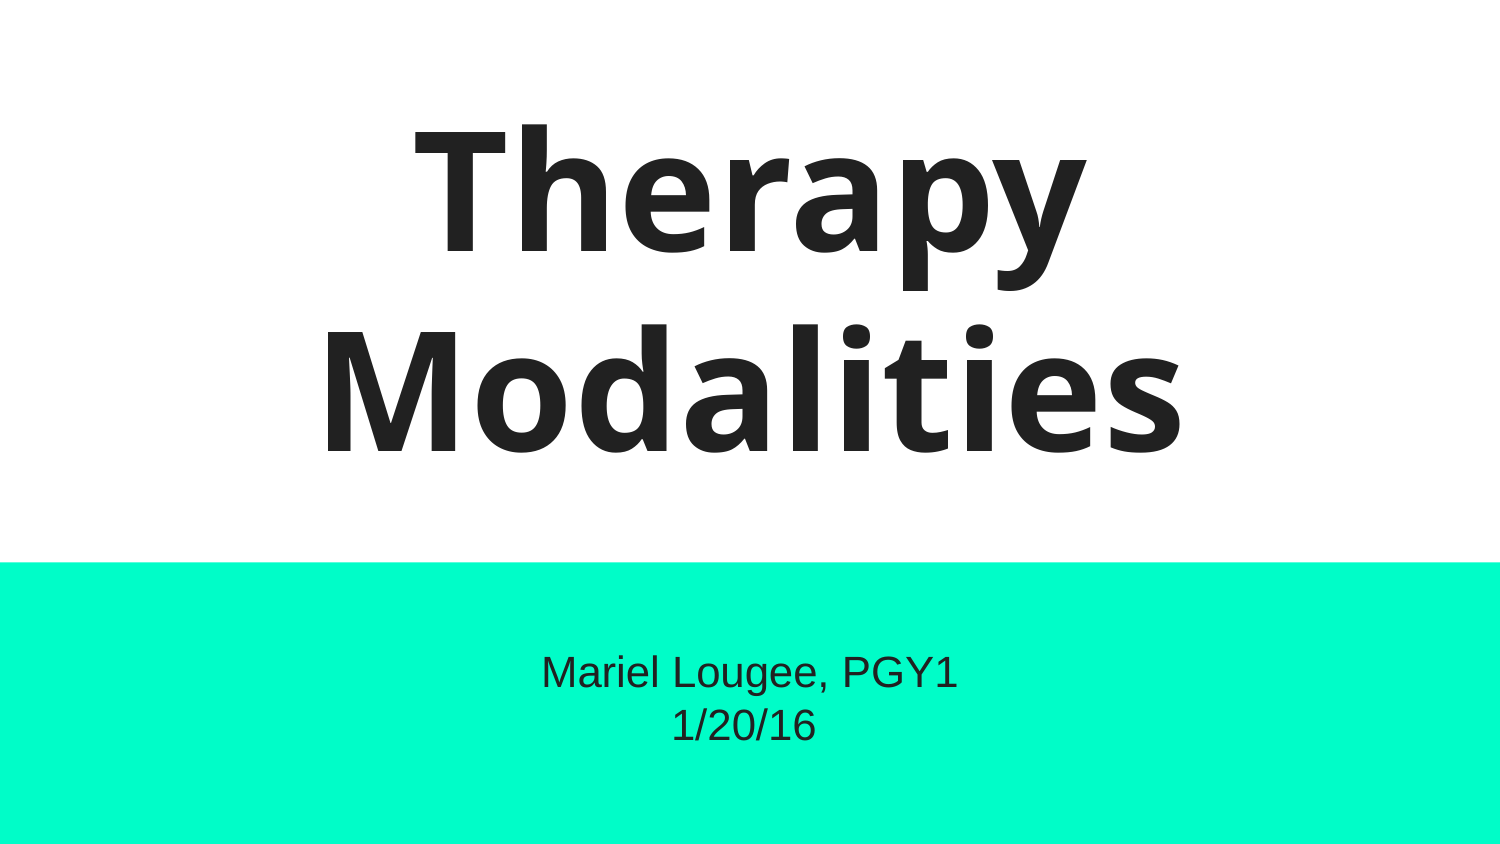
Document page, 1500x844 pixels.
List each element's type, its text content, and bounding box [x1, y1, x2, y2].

subtitle Mariel Lougee, PGY1 1/20/16 [51, 638, 1449, 755]
title Therapy Modalities [51, 64, 1449, 506]
